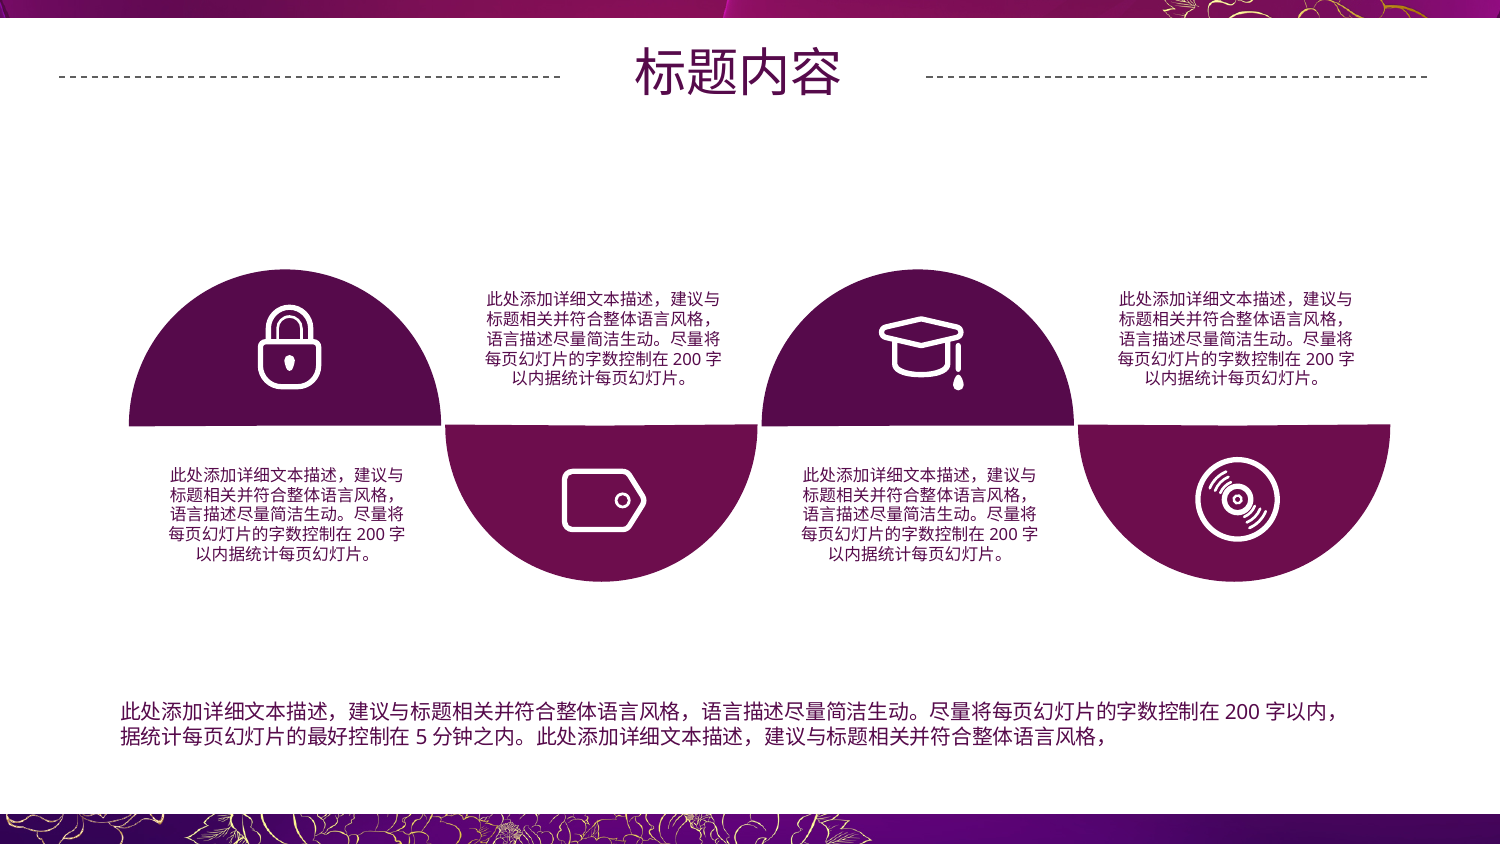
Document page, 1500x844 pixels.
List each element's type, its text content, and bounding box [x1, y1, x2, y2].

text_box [128, 269, 442, 582]
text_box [1077, 269, 1391, 582]
text_box 此处添加详细文本描述，建议与标题相关并符合整体语言风格，语言描述尽量简洁生动。尽量将每页幻灯片的字数控制在200字以内，据统计每页幻灯片的最好控制在5分钟之内。此处添加详细文本描述，建议与标题相关并符合整体语言风格， [105, 691, 1381, 757]
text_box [761, 269, 1075, 582]
picture [0, 814, 1500, 844]
picture [0, 0, 1500, 18]
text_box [445, 269, 758, 582]
text_box 标题内容 [608, 32, 868, 110]
